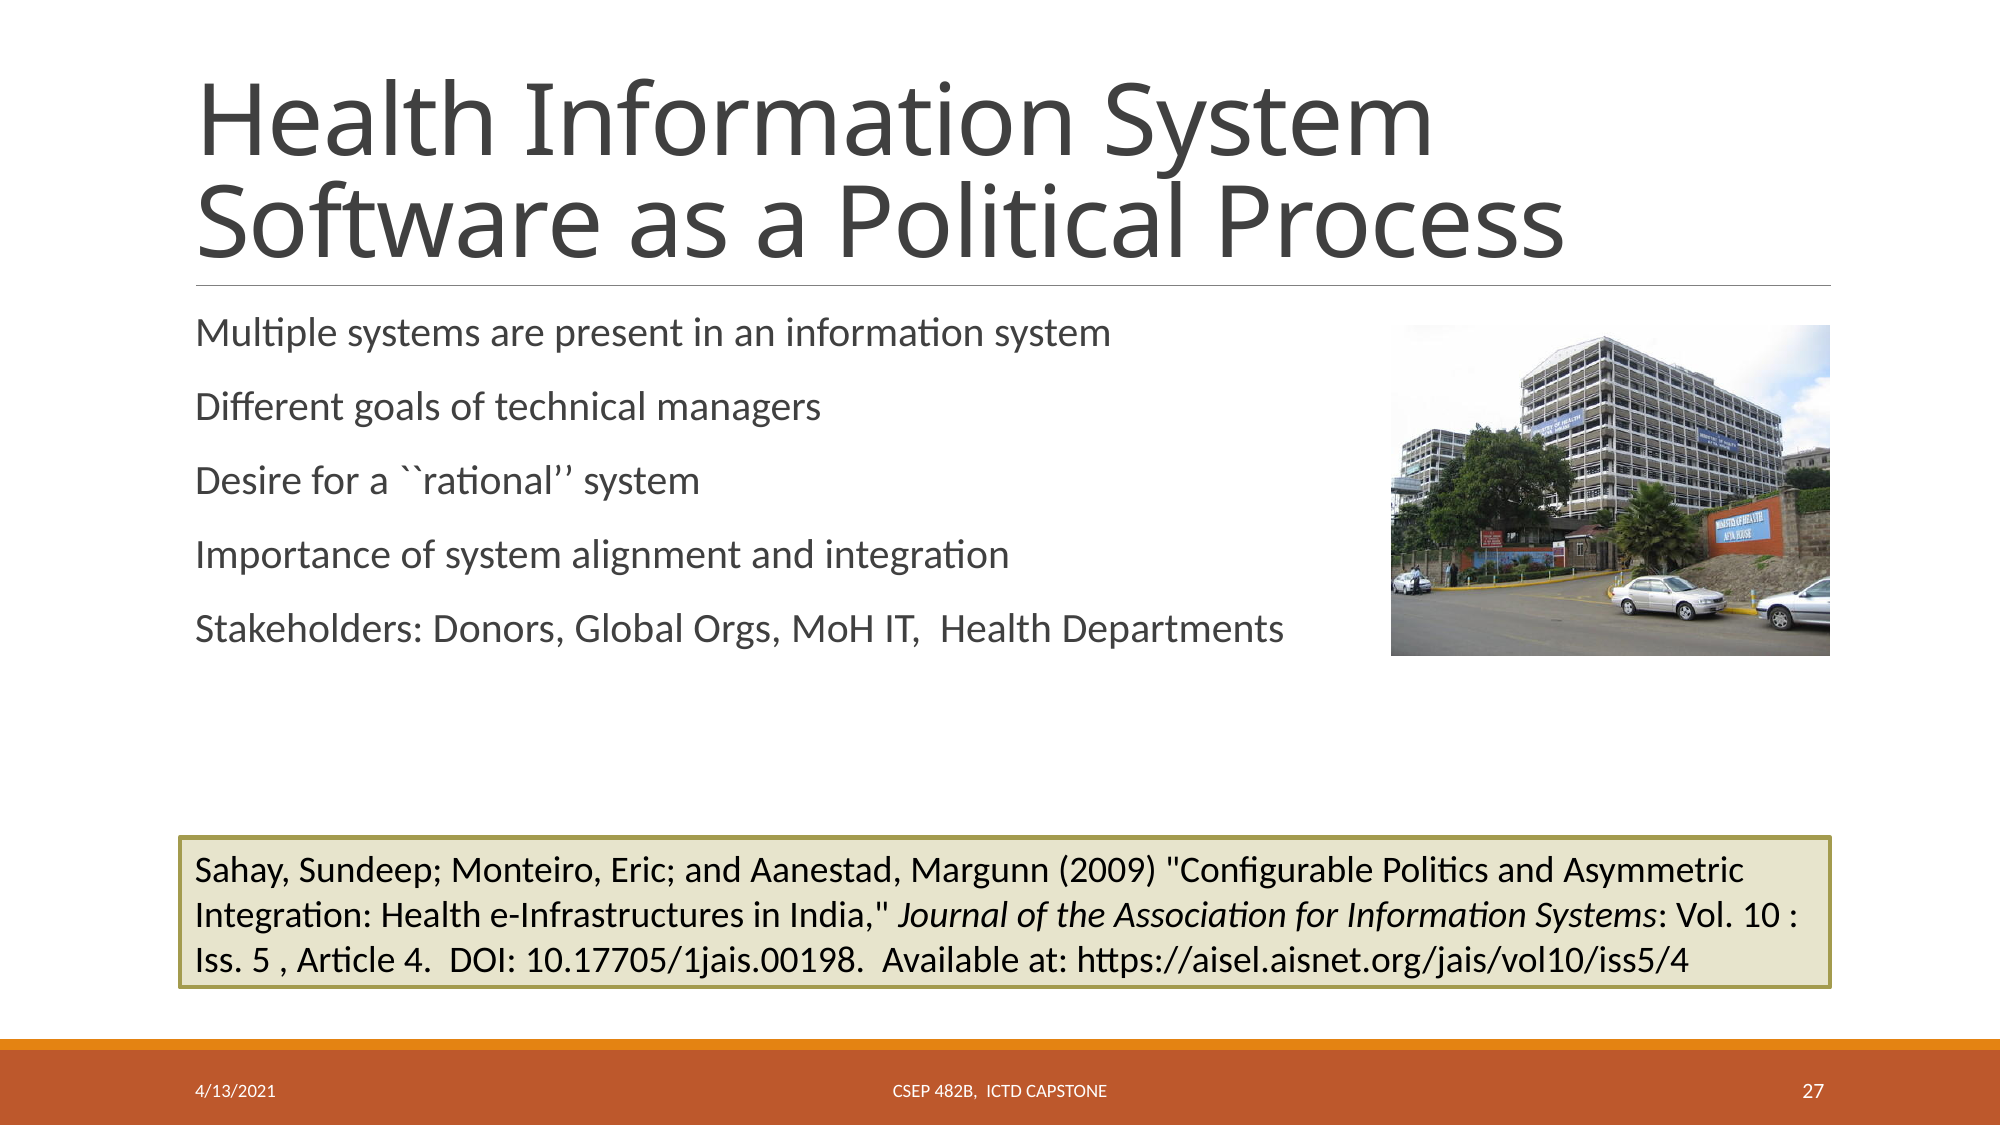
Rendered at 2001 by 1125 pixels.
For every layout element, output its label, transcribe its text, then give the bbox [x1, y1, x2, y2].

picture [1390, 325, 1831, 656]
title Health Information System Software as a Political Process [180, 47, 1830, 285]
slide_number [180, 1059, 586, 1120]
text_box Sahay, Sundeep; Monteiro, Eric; and Aanestad, Margunn (2009) "Configurable Politics and Asymmetric Integration: Health e-Infrastructures in India," Journal of the Association for Information Systems: Vol. 10 : Iss. 5 , Article 4. DOI: 10.17705/1jais.00198. Available at: https://aisel.aisnet.org/jais/vol10/iss5/4 [179, 837, 1830, 988]
footer CSEP 482B, ICTD Capstone [604, 1059, 1396, 1120]
list Multiple systems are present in an information system Different goals of technical managers Desire for a ``rational’’ system Importance of system alignment and integration Stakeholders: Donors, Global Orgs, MoH IT, Health Departments [180, 302, 1830, 804]
slide_number 27 [1624, 1059, 1840, 1120]
